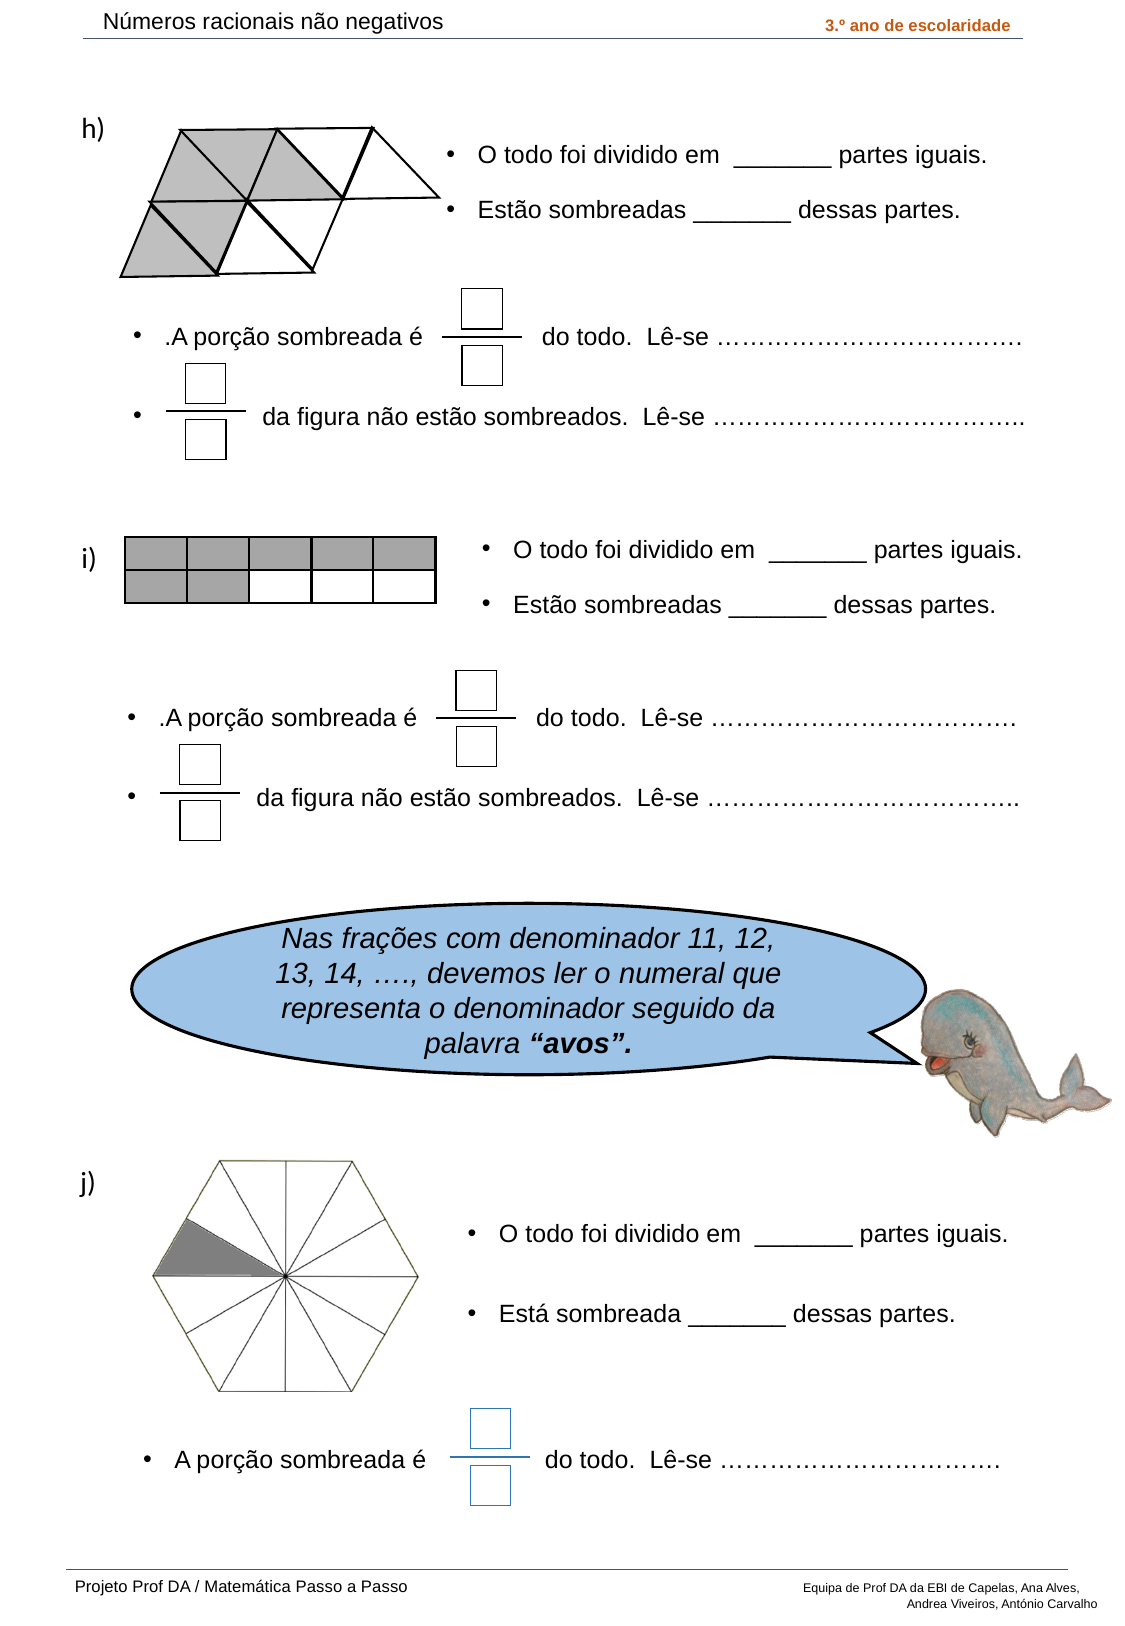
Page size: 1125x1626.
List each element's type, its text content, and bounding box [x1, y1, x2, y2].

text_box i) [66, 514, 155, 583]
picture [884, 974, 1125, 1164]
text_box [124, 537, 436, 603]
text_box Nas frações com denominador 11, 12, 13, 14, …., devemos ler o numeral que representa o denominador seguido da palavra “avos”. [130, 902, 921, 1076]
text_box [132, 107, 443, 288]
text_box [98, 669, 1116, 841]
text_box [78, 0, 1103, 62]
text_box O todo foi dividido em _______ partes iguais. Estão sombreadas _______ dessas partes. [443, 131, 1043, 232]
text_box O todo foi dividido em _______ partes iguais. Estão sombreadas _______ dessas partes. [453, 525, 1078, 626]
text_box h) [66, 84, 155, 152]
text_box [114, 1408, 1125, 1506]
text_box O todo foi dividido em _______ partes iguais. Está sombreada _______ dessas partes. [439, 1210, 1064, 1335]
picture [148, 1154, 426, 1392]
text_box j) [65, 1138, 154, 1206]
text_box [104, 288, 1122, 460]
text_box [3, 1568, 1122, 1625]
